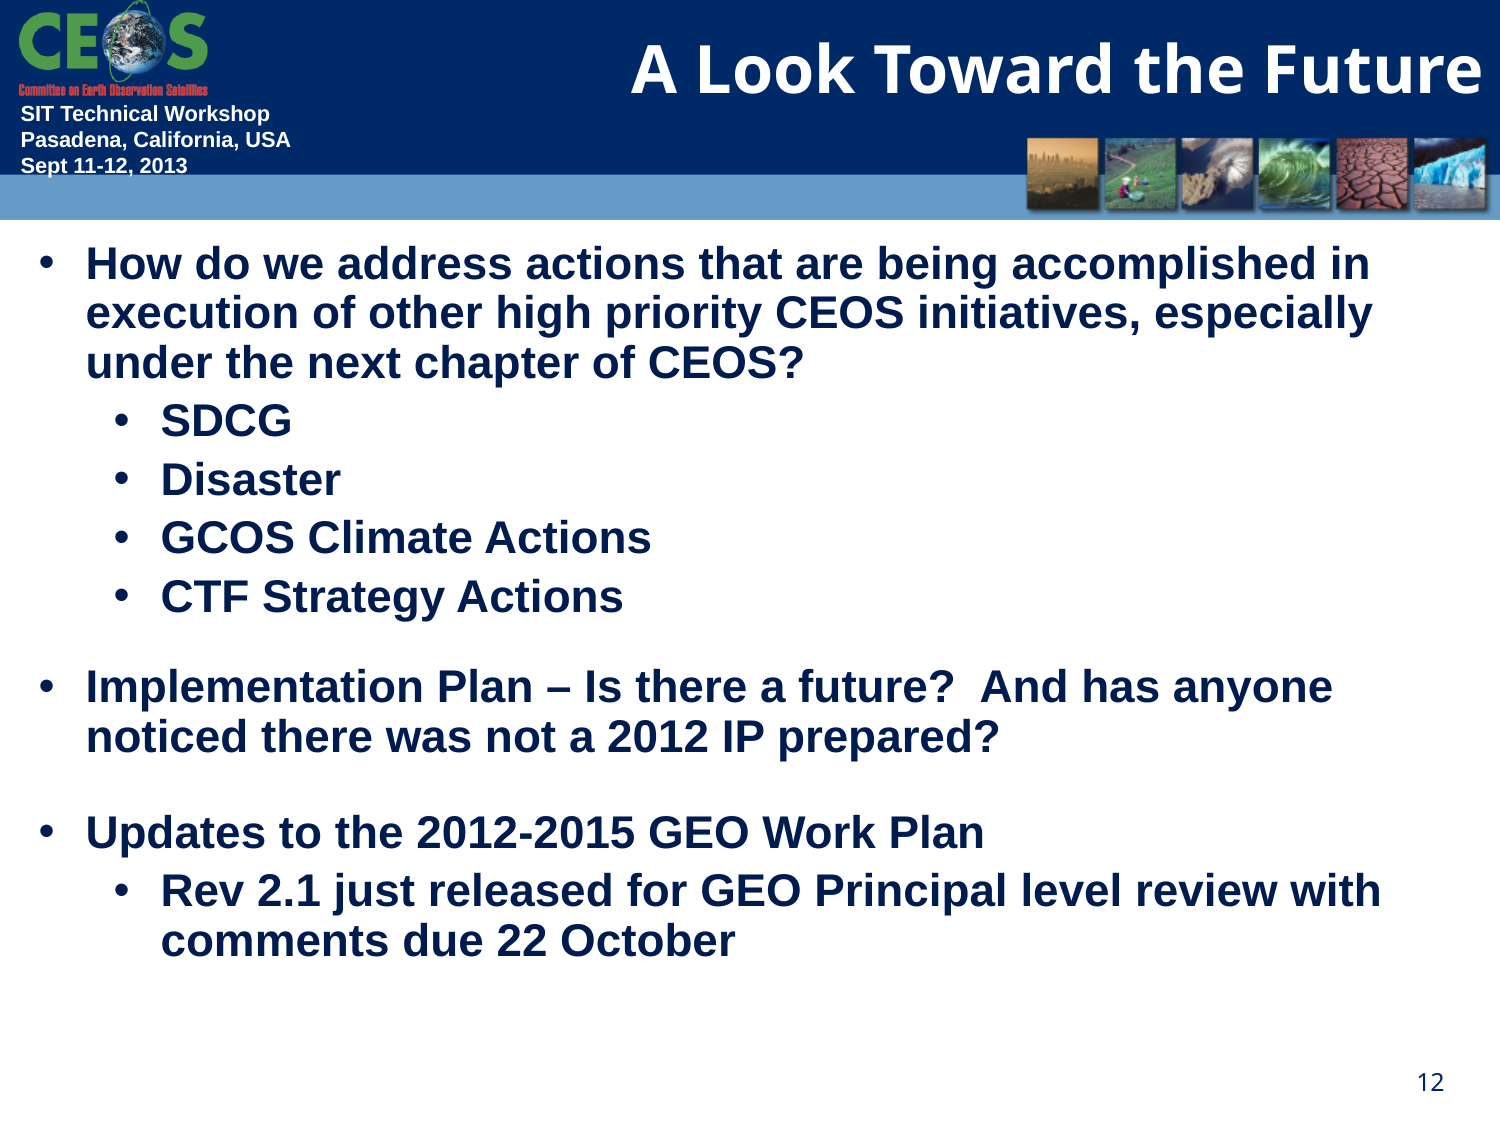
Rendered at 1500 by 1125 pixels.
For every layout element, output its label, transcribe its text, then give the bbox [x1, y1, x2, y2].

picture [0, 0, 1500, 220]
slide_number 12 [1190, 1074, 1460, 1112]
text_box How do we address actions that are being accomplished in execution of other high priority CEOS initiatives, especially under the next chapter of CEOS? SDCG Disaster GCOS Climate Actions CTF Strategy Actions Implementation Plan – Is there a future? And has anyone noticed there was not a 2012 IP prepared? Updates to the 2012-2015 GEO Work Plan Rev 2.1 just released for GEO Principal level review with comments due 22 October [24, 232, 1473, 1074]
title A Look Toward the Future [226, 16, 1500, 117]
